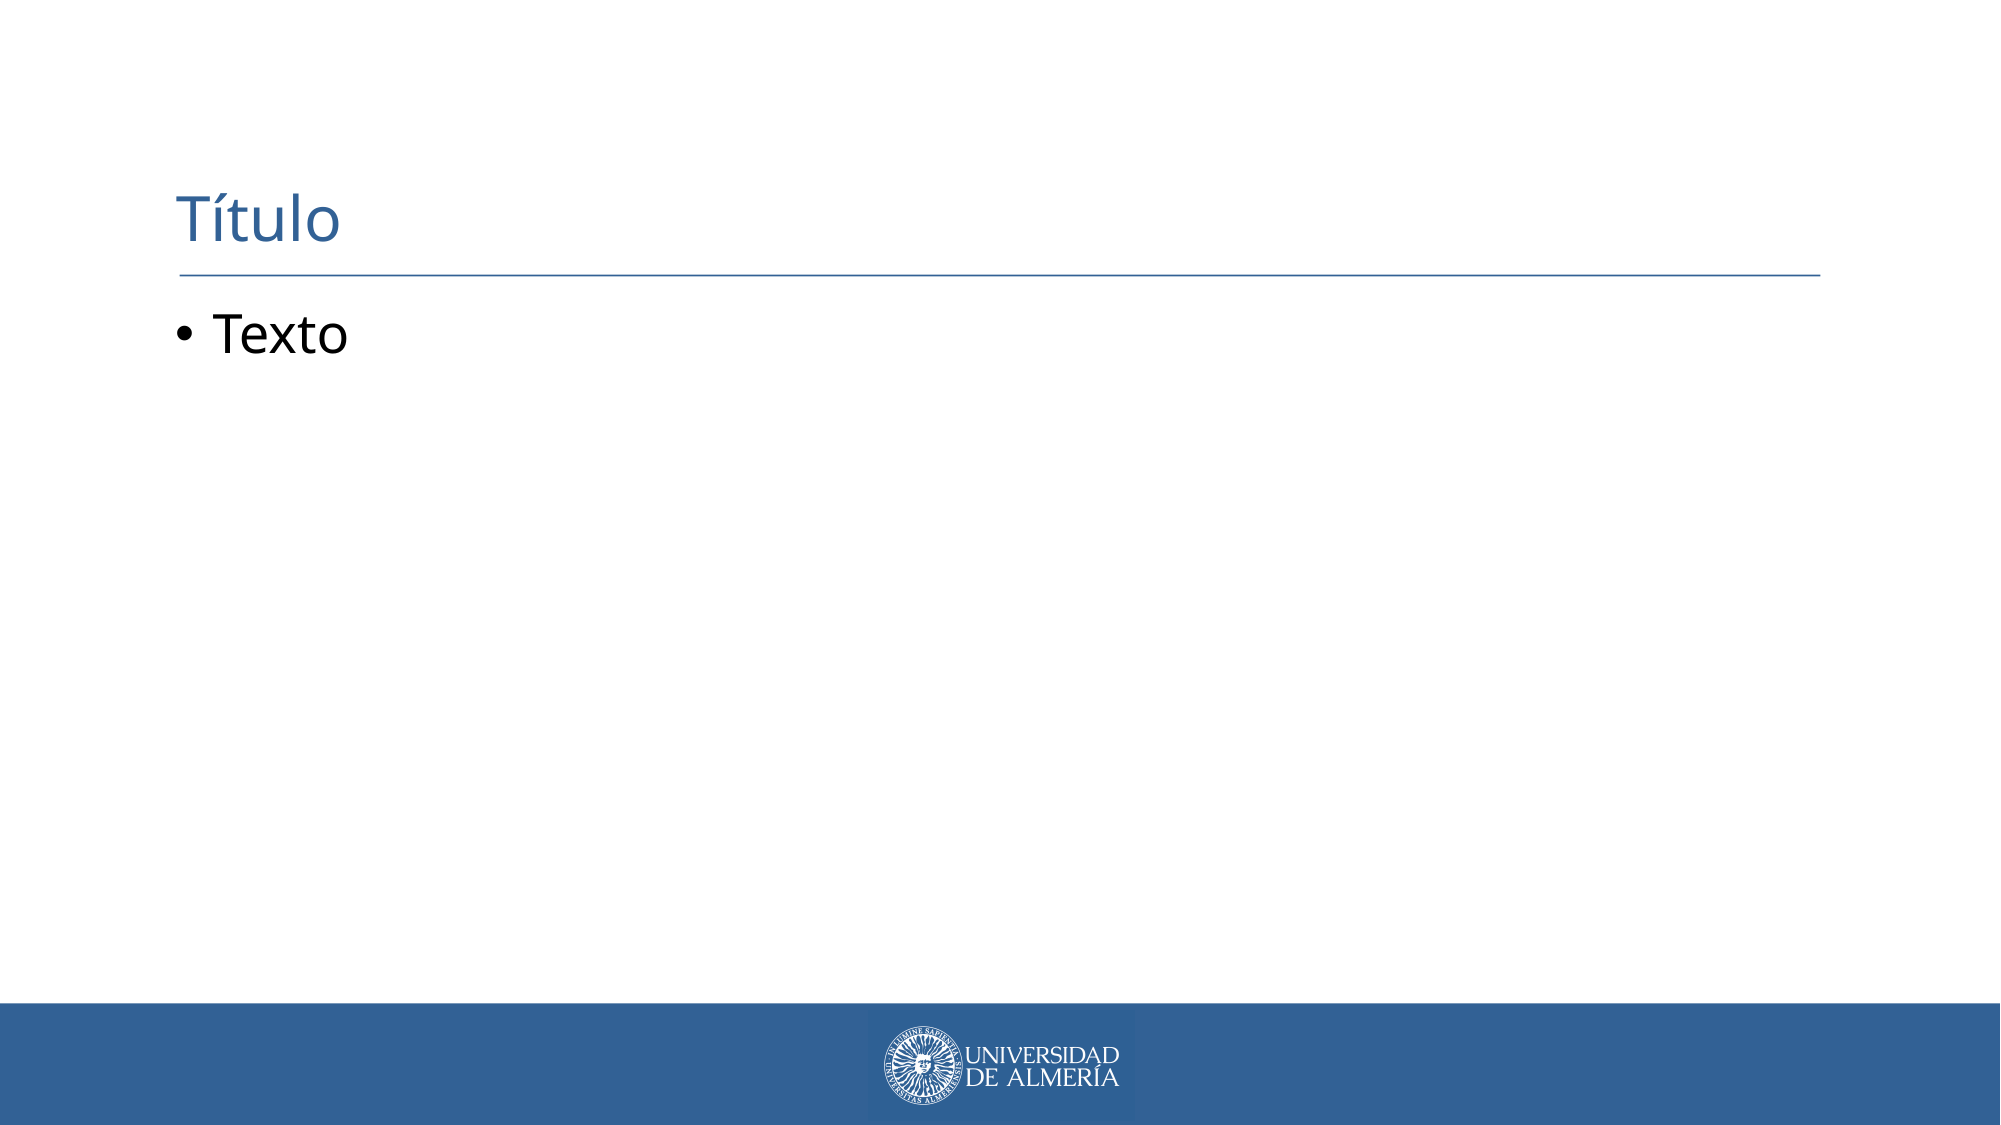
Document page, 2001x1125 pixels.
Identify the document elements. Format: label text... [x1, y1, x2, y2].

title Título [160, 92, 1863, 263]
list Texto [160, 299, 1863, 1014]
picture [868, 1014, 1135, 1121]
